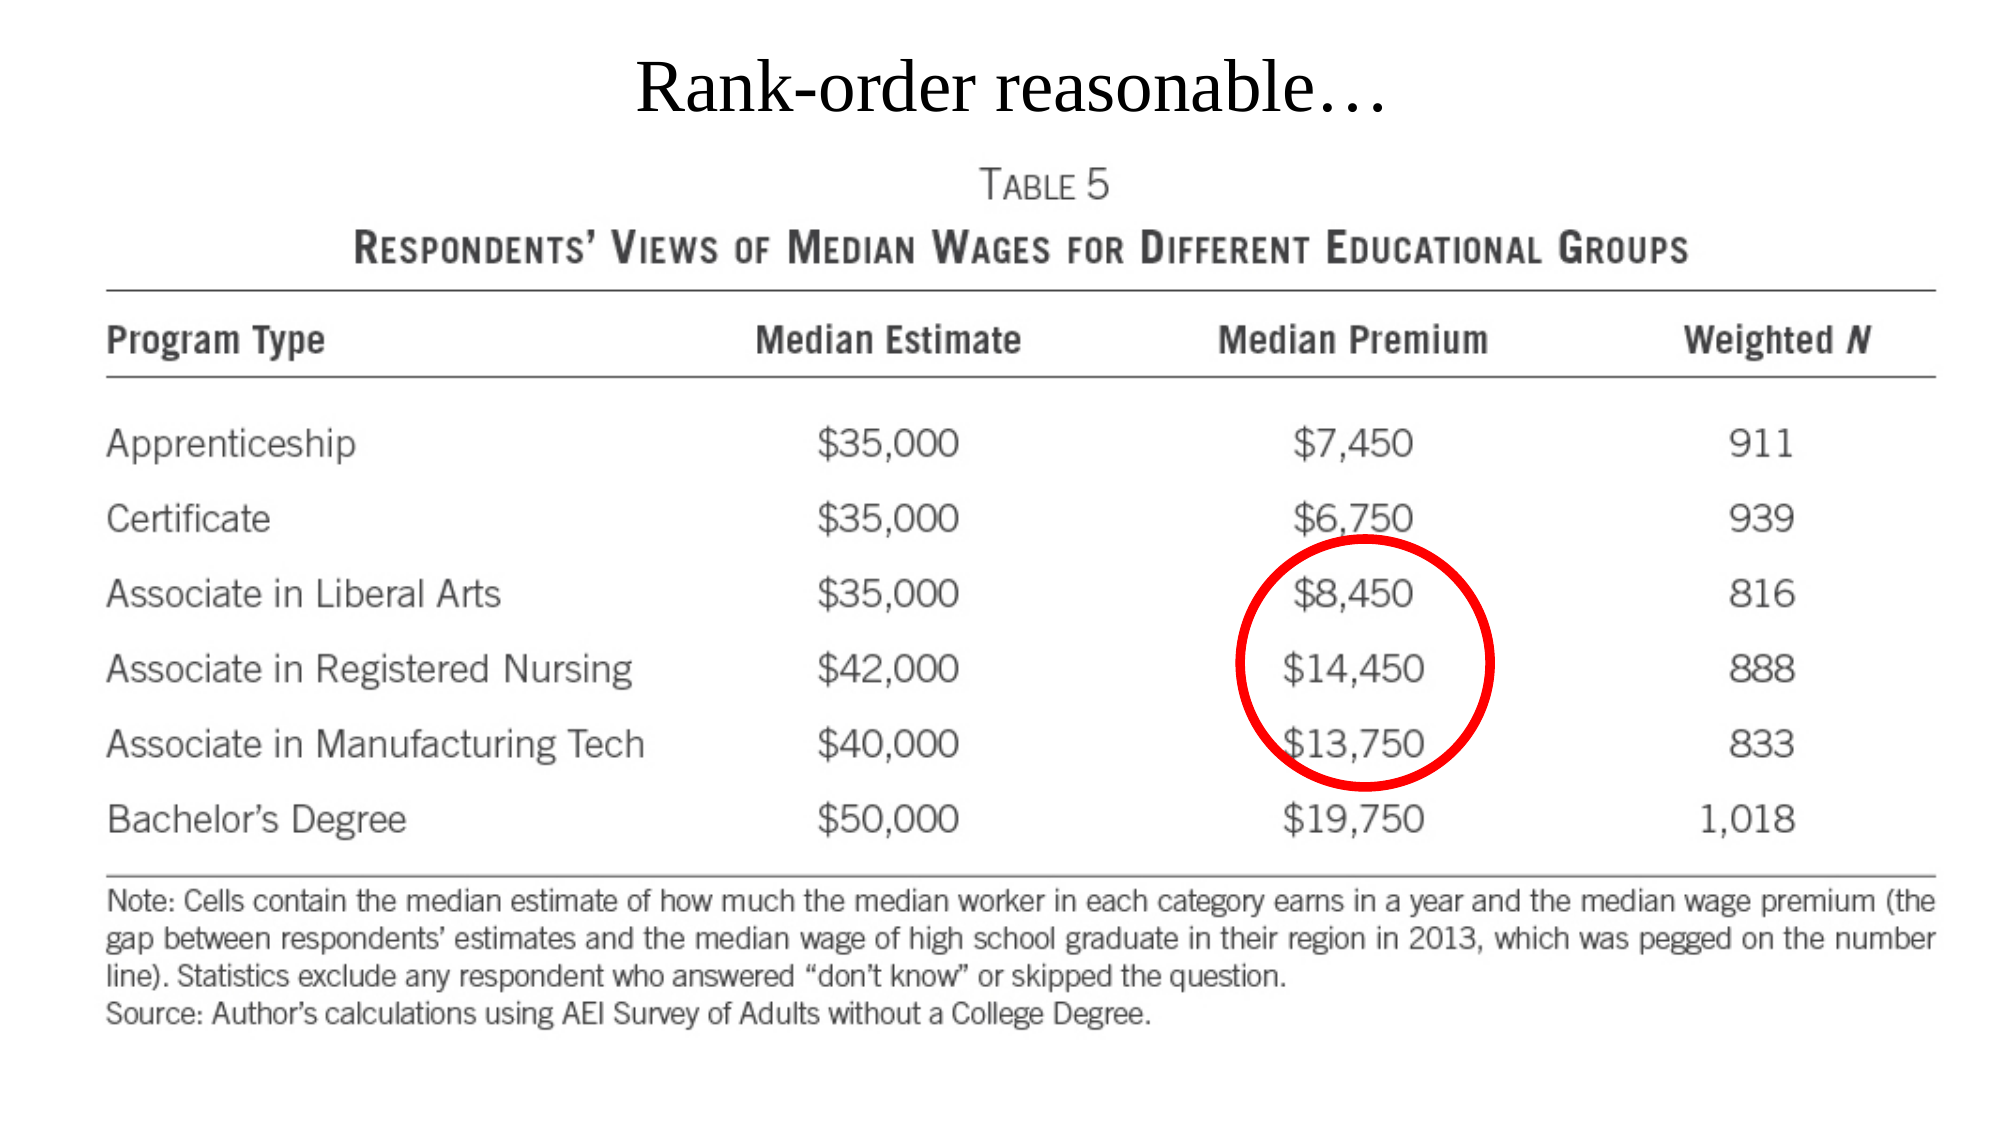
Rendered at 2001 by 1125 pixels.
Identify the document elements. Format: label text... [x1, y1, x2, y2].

title Rank-order reasonable… [143, 0, 1883, 136]
picture [86, 136, 1944, 1049]
